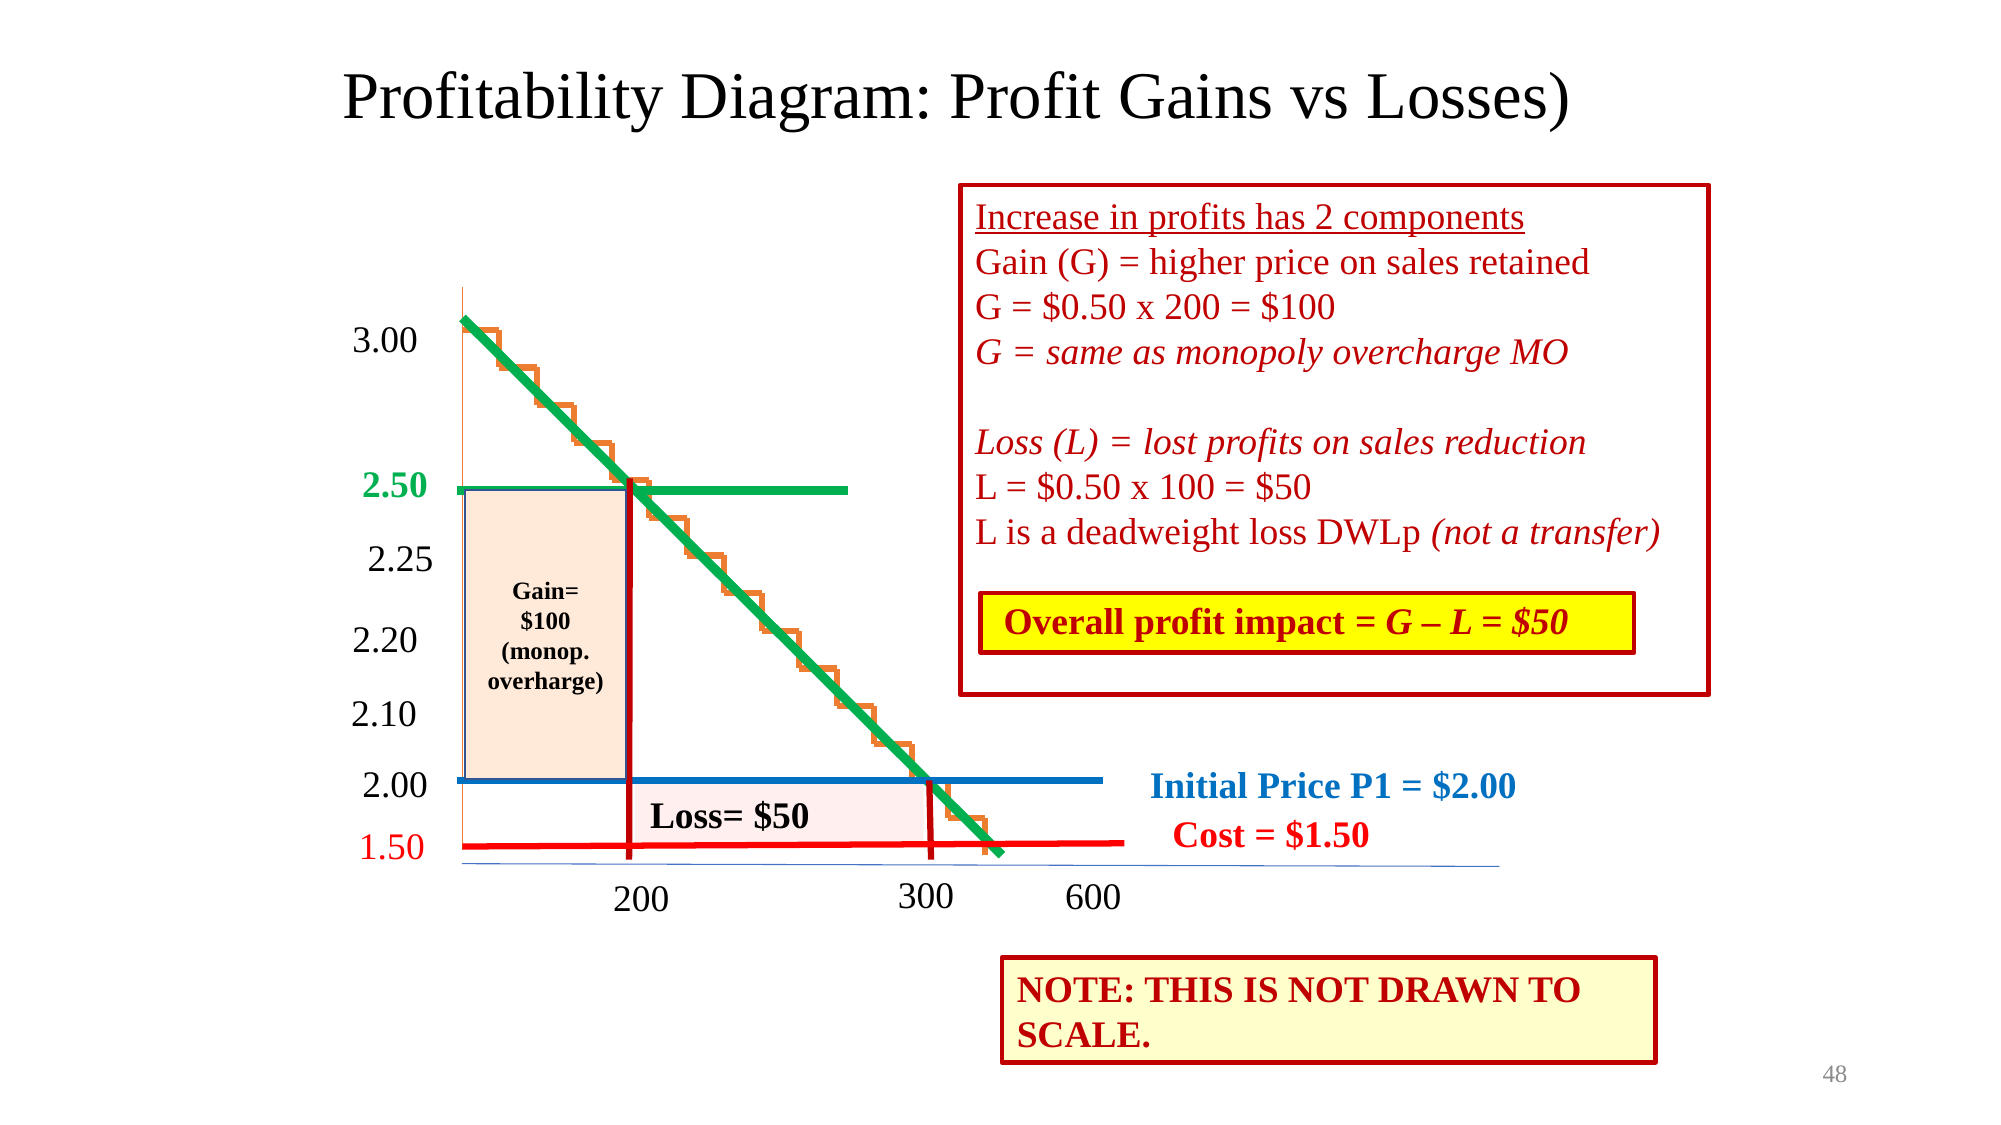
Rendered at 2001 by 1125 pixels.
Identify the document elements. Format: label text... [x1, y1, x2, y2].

text_box 300 [883, 867, 970, 924]
text_box 2.20 [337, 607, 450, 667]
list [326, 187, 1677, 986]
title Profitability Diagram: Profit Gains vs Losses) [326, 3, 1677, 187]
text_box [462, 843, 1125, 847]
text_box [630, 781, 929, 843]
text_box NOTE: THIS IS NOT DRAWN TO SCALE. [1002, 957, 1656, 1063]
text_box 2.25 [352, 526, 461, 587]
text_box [932, 847, 1002, 856]
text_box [462, 781, 629, 843]
text_box 2.00 [347, 752, 458, 813]
slide_number 48 [1412, 1042, 1863, 1103]
text_box Cost = $1.50 [1129, 803, 1783, 863]
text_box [462, 847, 629, 856]
text_box 200 [598, 867, 704, 927]
text_box Initial Price P1 = $2.00 [1135, 753, 1534, 803]
text_box 600 [1050, 867, 1137, 925]
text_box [461, 863, 1500, 867]
text_box 2.50 [347, 453, 460, 513]
text_box 1.50 [344, 814, 455, 875]
text_box 3.00 [337, 307, 450, 367]
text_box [932, 781, 1002, 843]
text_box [462, 317, 1002, 780]
text_box Increase in profits has 2 components Gain (G) = higher price on sales retained G = $0.50 x 200 = $100 G = same as monopoly overcharge MO Loss (L) = lost profits on sales reduction L = $0.50 x 100 = $50 L is a deadweight loss DWLp (not a transfer) Overall profit impact = G – L = $50 [960, 184, 1709, 695]
text_box 2.10 [336, 681, 449, 741]
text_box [630, 847, 929, 856]
